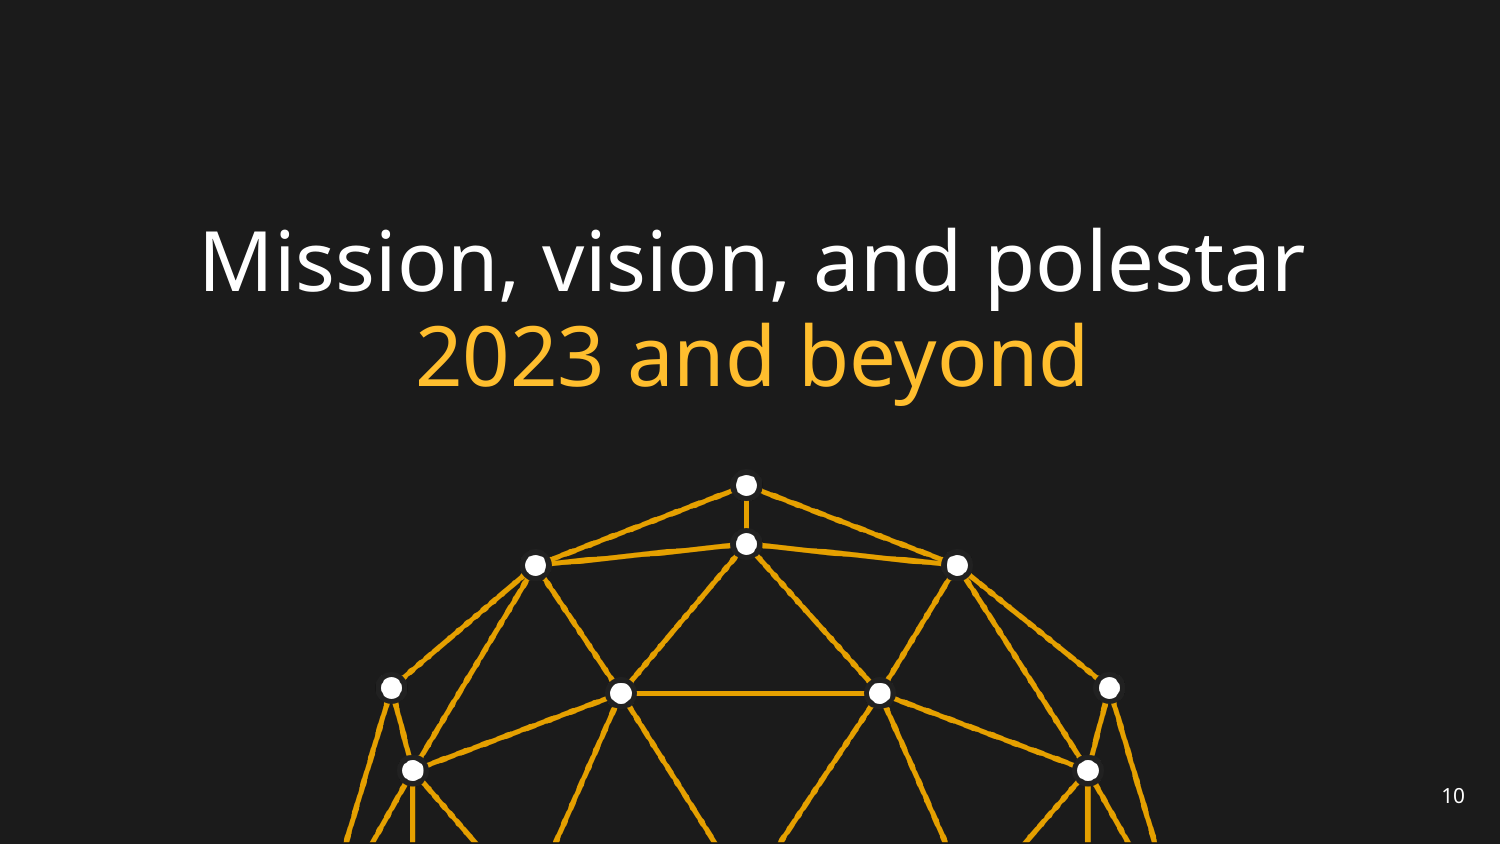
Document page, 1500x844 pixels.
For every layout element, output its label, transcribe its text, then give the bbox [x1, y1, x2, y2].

slide_number 10 [1389, 764, 1480, 830]
title Mission, vision, and polestar 2023 and beyond [51, 223, 1455, 399]
picture [327, 469, 1173, 844]
